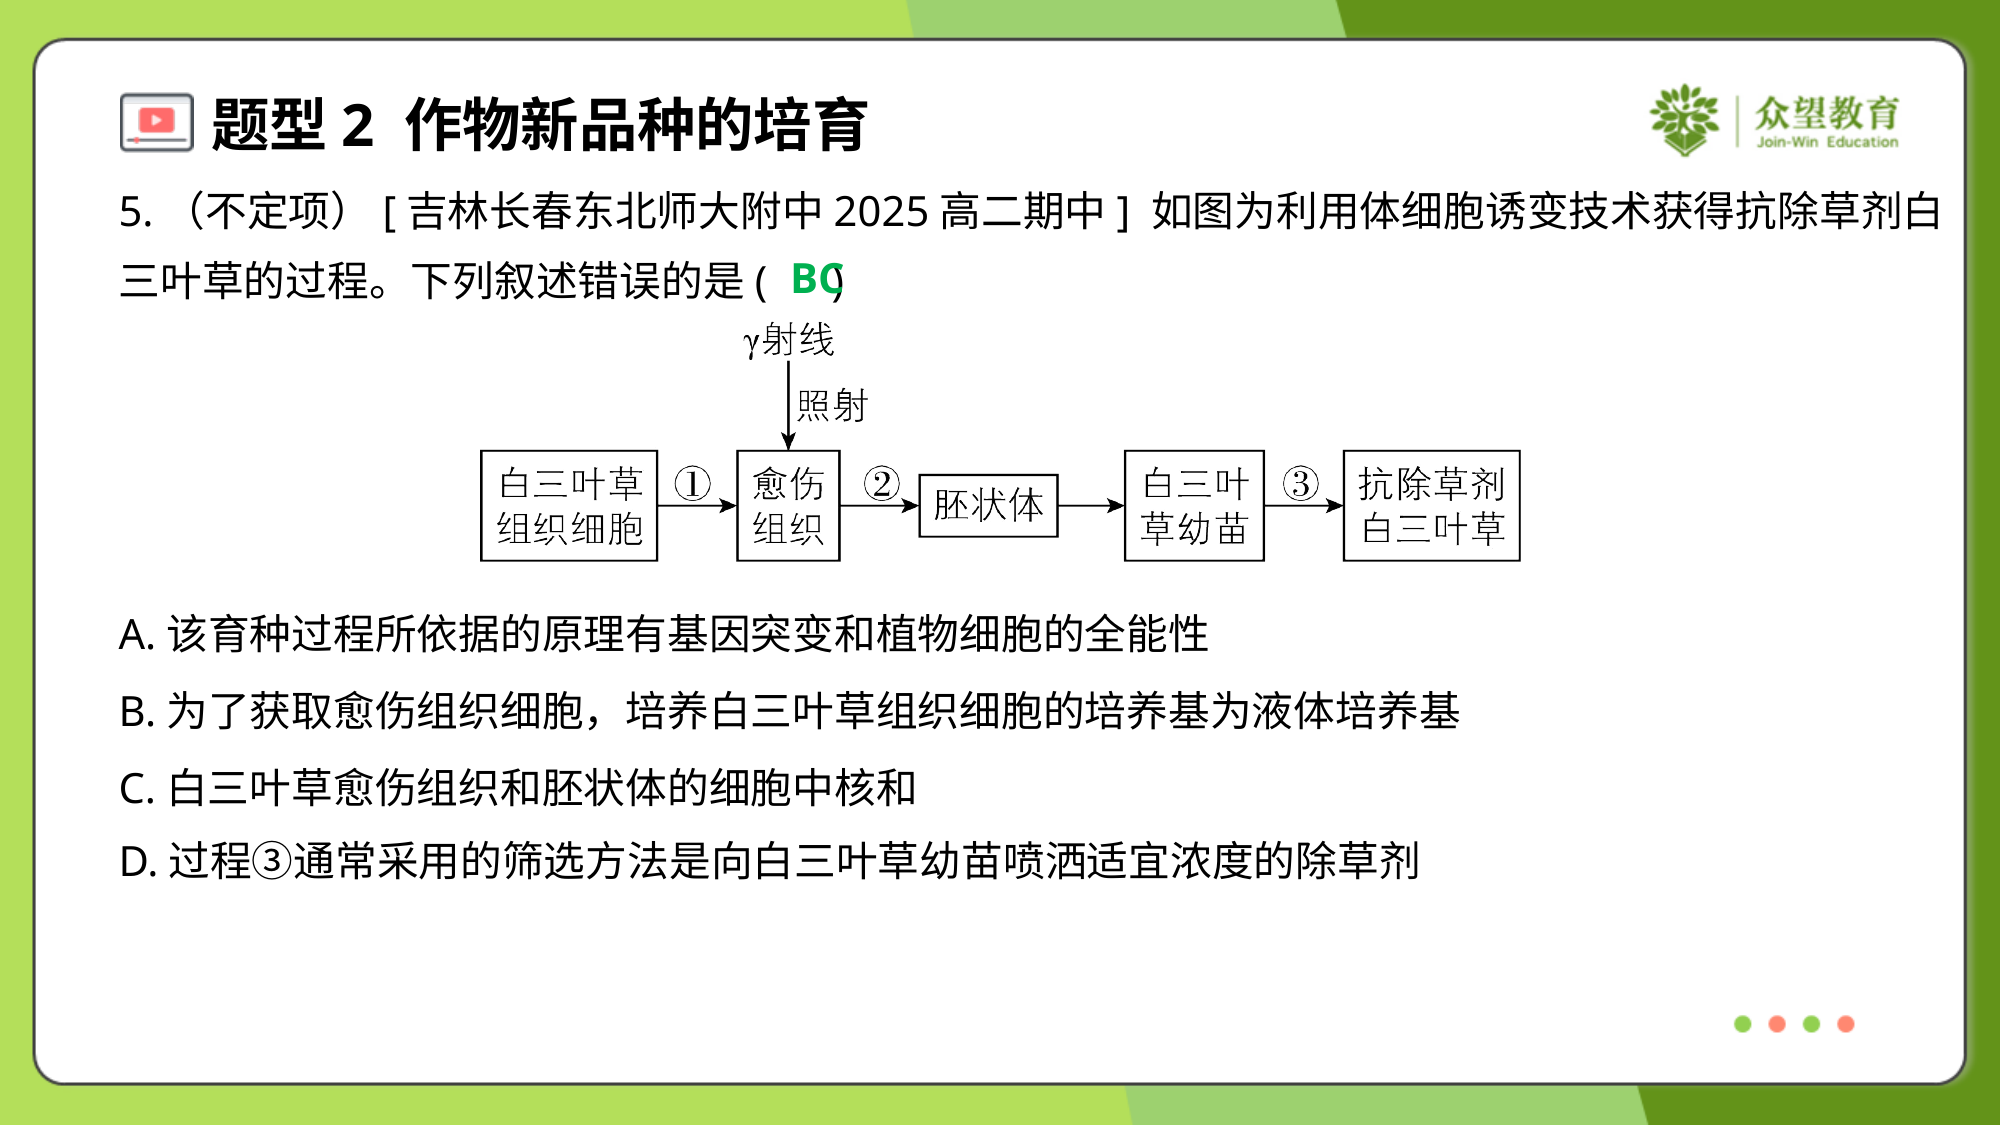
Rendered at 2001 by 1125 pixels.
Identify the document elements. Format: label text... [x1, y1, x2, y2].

picture [0, 0, 2000, 1125]
text_box BC [774, 231, 861, 296]
text_box 5.（不定项）[吉林长春东北师大附中2025高二期中] 如图为利用体细胞诱变技术获得抗除草剂白 三叶草的过程。下列叙述错误的是( ) [118, 159, 1883, 298]
